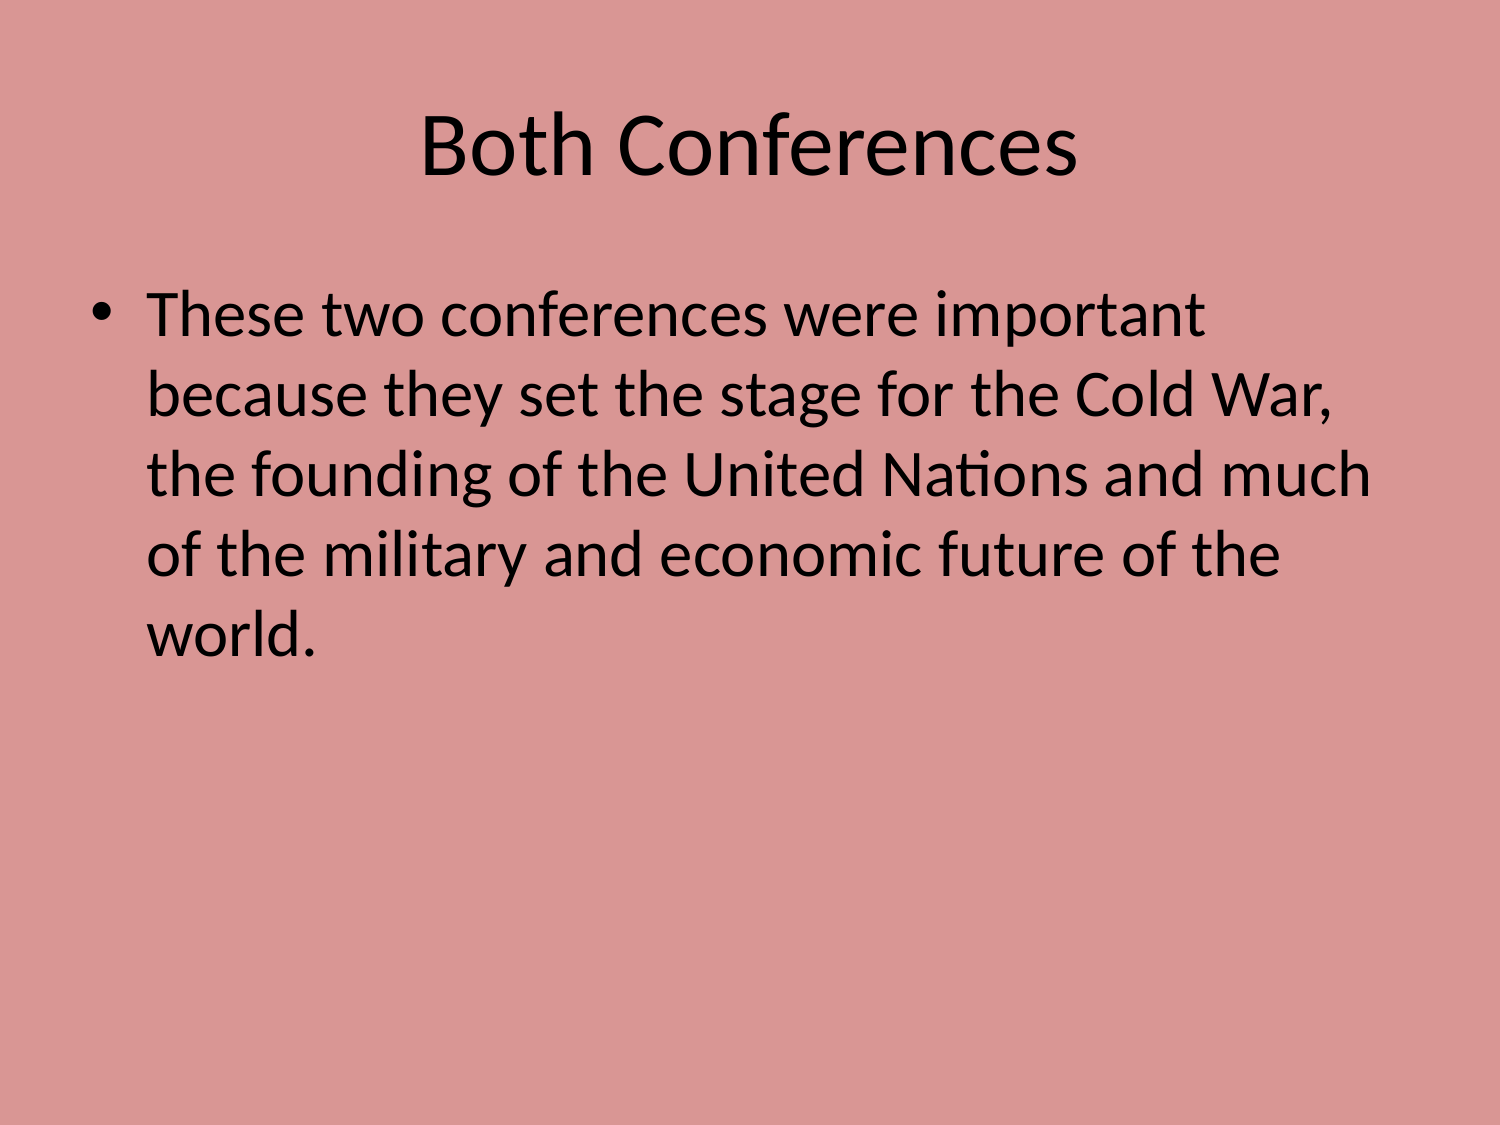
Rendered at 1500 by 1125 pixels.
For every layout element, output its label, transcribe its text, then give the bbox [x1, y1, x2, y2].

list These two conferences were important because they set the stage for the Cold War, the founding of the United Nations and much of the military and economic future of the world. [75, 262, 1425, 1005]
title Both Conferences [75, 45, 1425, 233]
